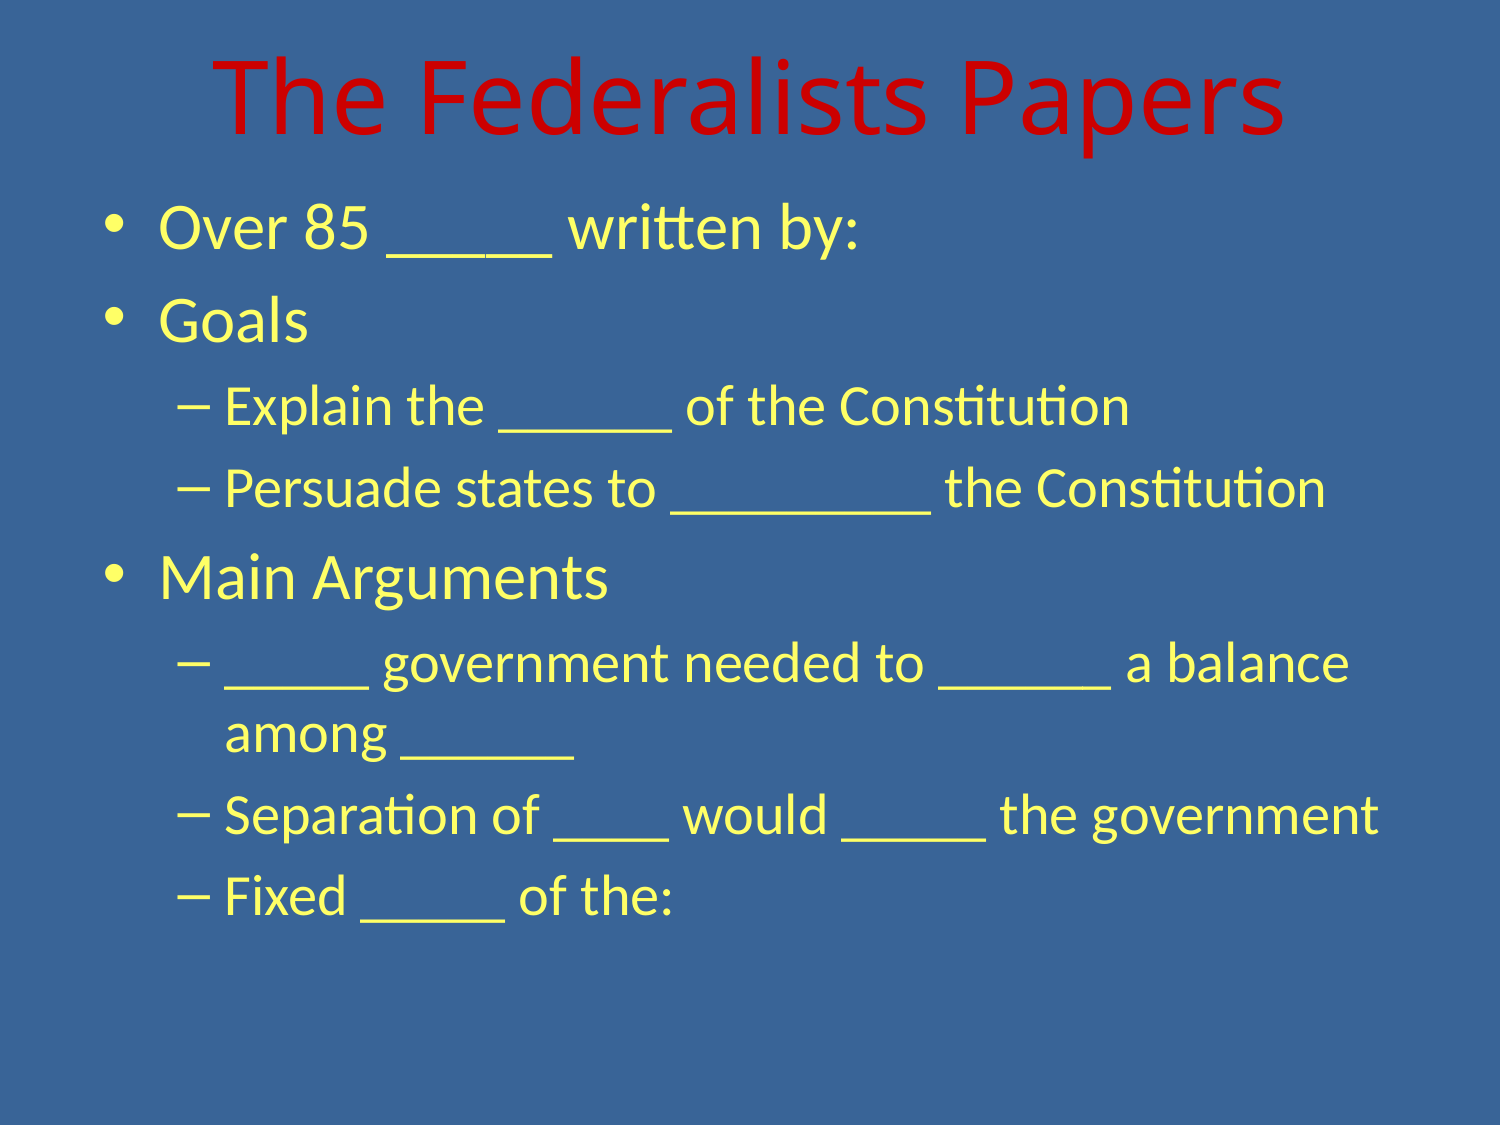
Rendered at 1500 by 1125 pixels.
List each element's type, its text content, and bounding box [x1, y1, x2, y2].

list Over 85 _____ written by: Goals Explain the ______ of the Constitution Persuade states to _________ the Constitution Main Arguments _____ government needed to ______ a balance among ______ Separation of ____ would _____ the government Fixed _____ of the: [87, 174, 1426, 1063]
title The Federalists Papers [74, 0, 1426, 188]
